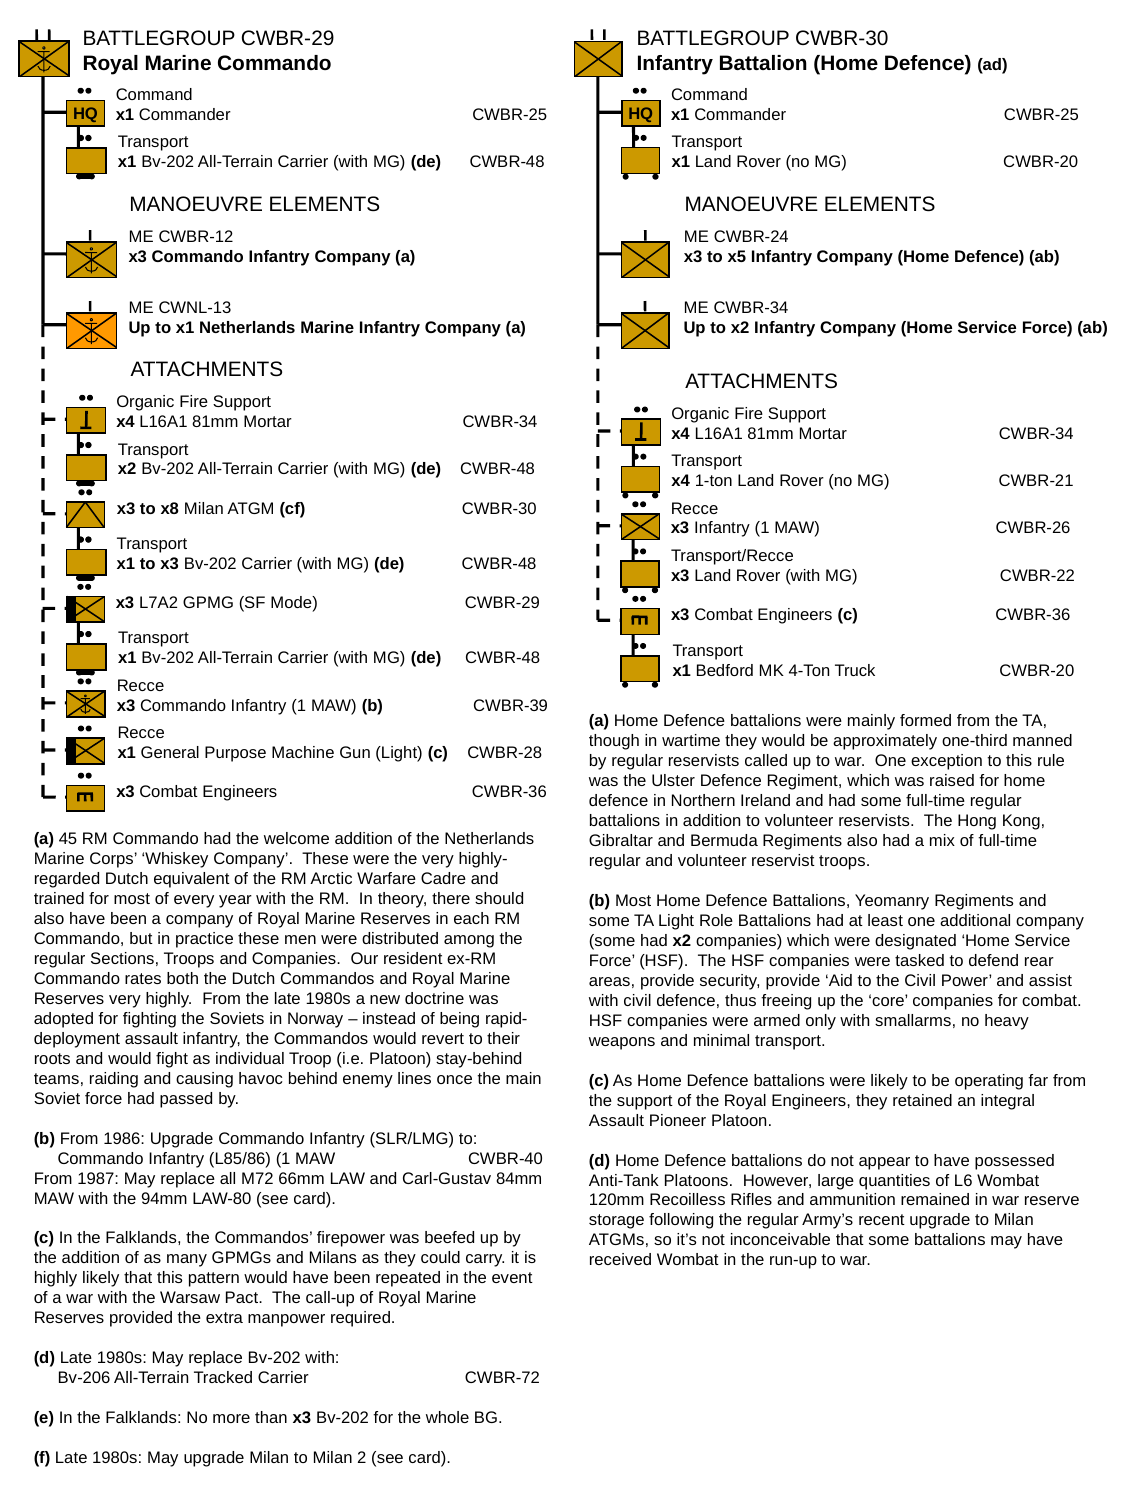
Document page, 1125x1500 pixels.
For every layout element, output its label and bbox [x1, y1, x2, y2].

text_box [78, 537, 91, 542]
text_box [597, 424, 605, 432]
text_box [597, 525, 605, 532]
text_box [65, 490, 553, 581]
text_box [42, 603, 50, 610]
text_box [619, 360, 1090, 593]
text_box [42, 413, 50, 421]
text_box [633, 446, 646, 459]
text_box [78, 726, 91, 731]
text_box [574, 17, 1124, 349]
text_box [36, 29, 50, 40]
text_box [78, 679, 91, 684]
text_box [619, 596, 1090, 687]
text_box [19, 17, 563, 486]
text_box [591, 29, 605, 40]
text_box [42, 792, 50, 798]
text_box [633, 549, 646, 554]
text_box [633, 596, 646, 602]
text_box [633, 502, 646, 507]
text_box [79, 490, 92, 495]
text_box [79, 395, 93, 400]
text_box [19, 820, 563, 1475]
text_box [65, 773, 563, 812]
text_box [42, 513, 50, 521]
text_box [78, 584, 91, 590]
text_box [634, 407, 648, 412]
text_box [42, 702, 50, 710]
text_box [78, 773, 91, 778]
text_box [42, 748, 50, 755]
text_box [597, 614, 605, 621]
text_box [64, 584, 564, 770]
text_box [574, 702, 1106, 1277]
